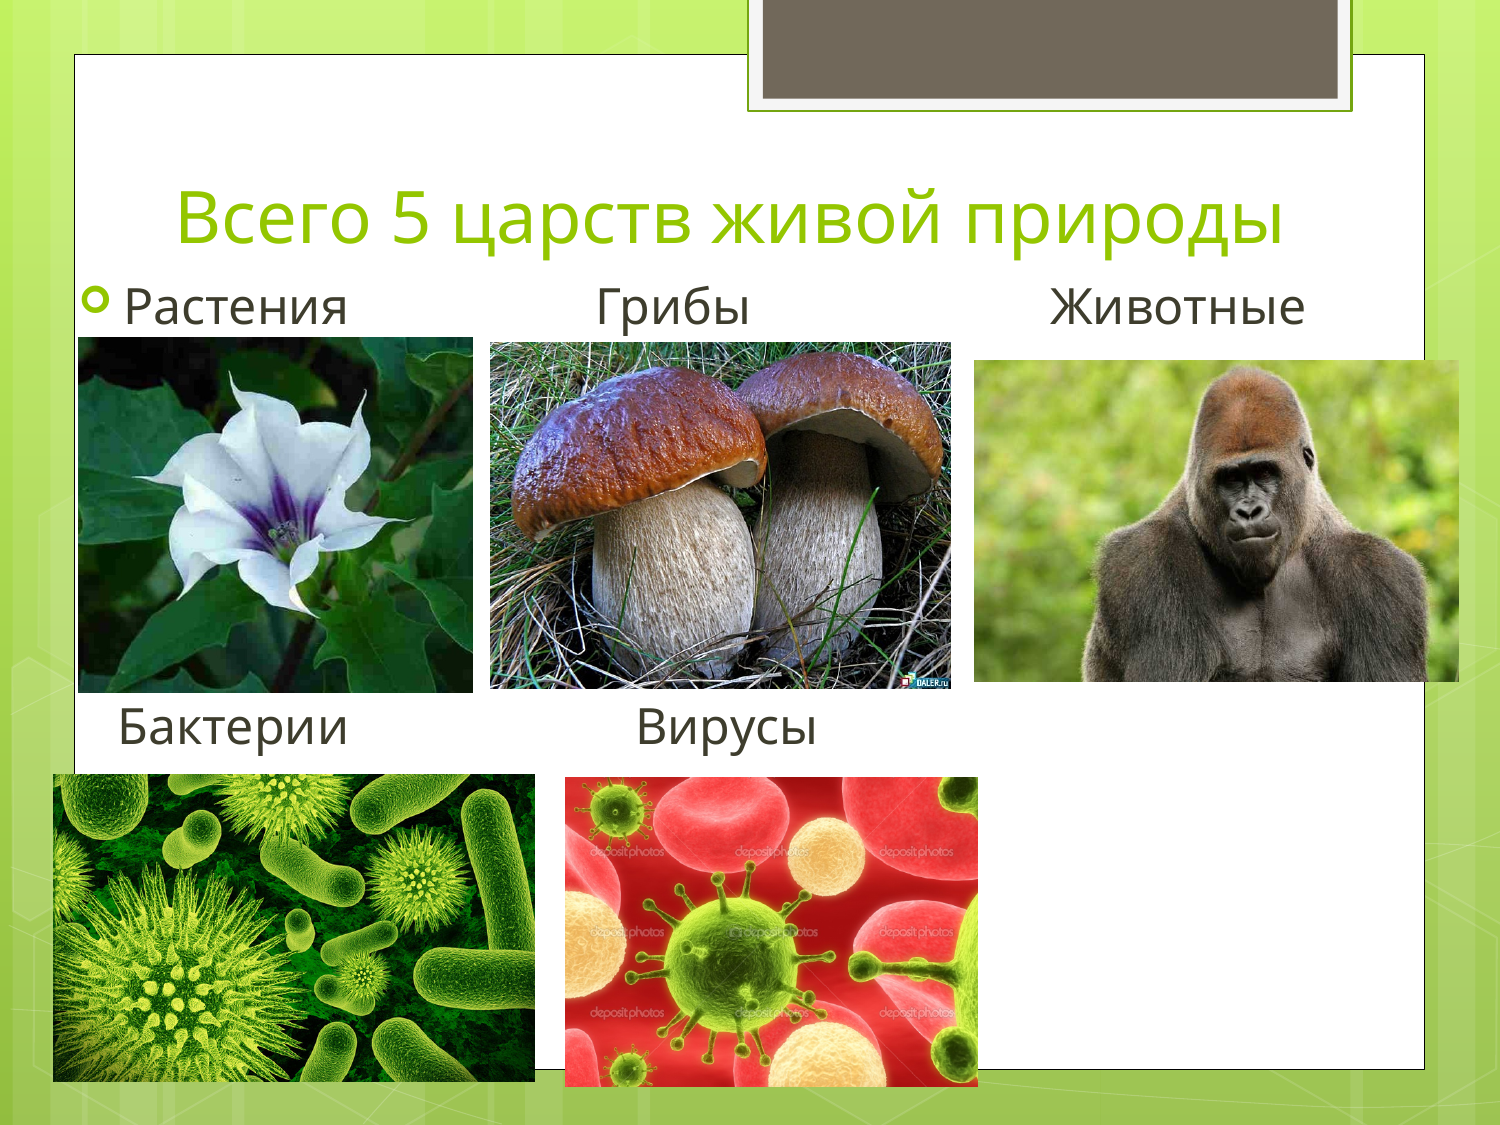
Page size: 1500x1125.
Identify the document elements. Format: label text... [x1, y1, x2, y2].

picture [52, 774, 535, 1082]
picture [974, 359, 1459, 683]
picture [565, 777, 979, 1087]
list Растения Грибы Животные Бактерии Вирусы [52, 266, 1389, 843]
picture [489, 342, 951, 689]
picture [78, 337, 473, 693]
title Всего 5 царств живой природы [159, 77, 1312, 266]
